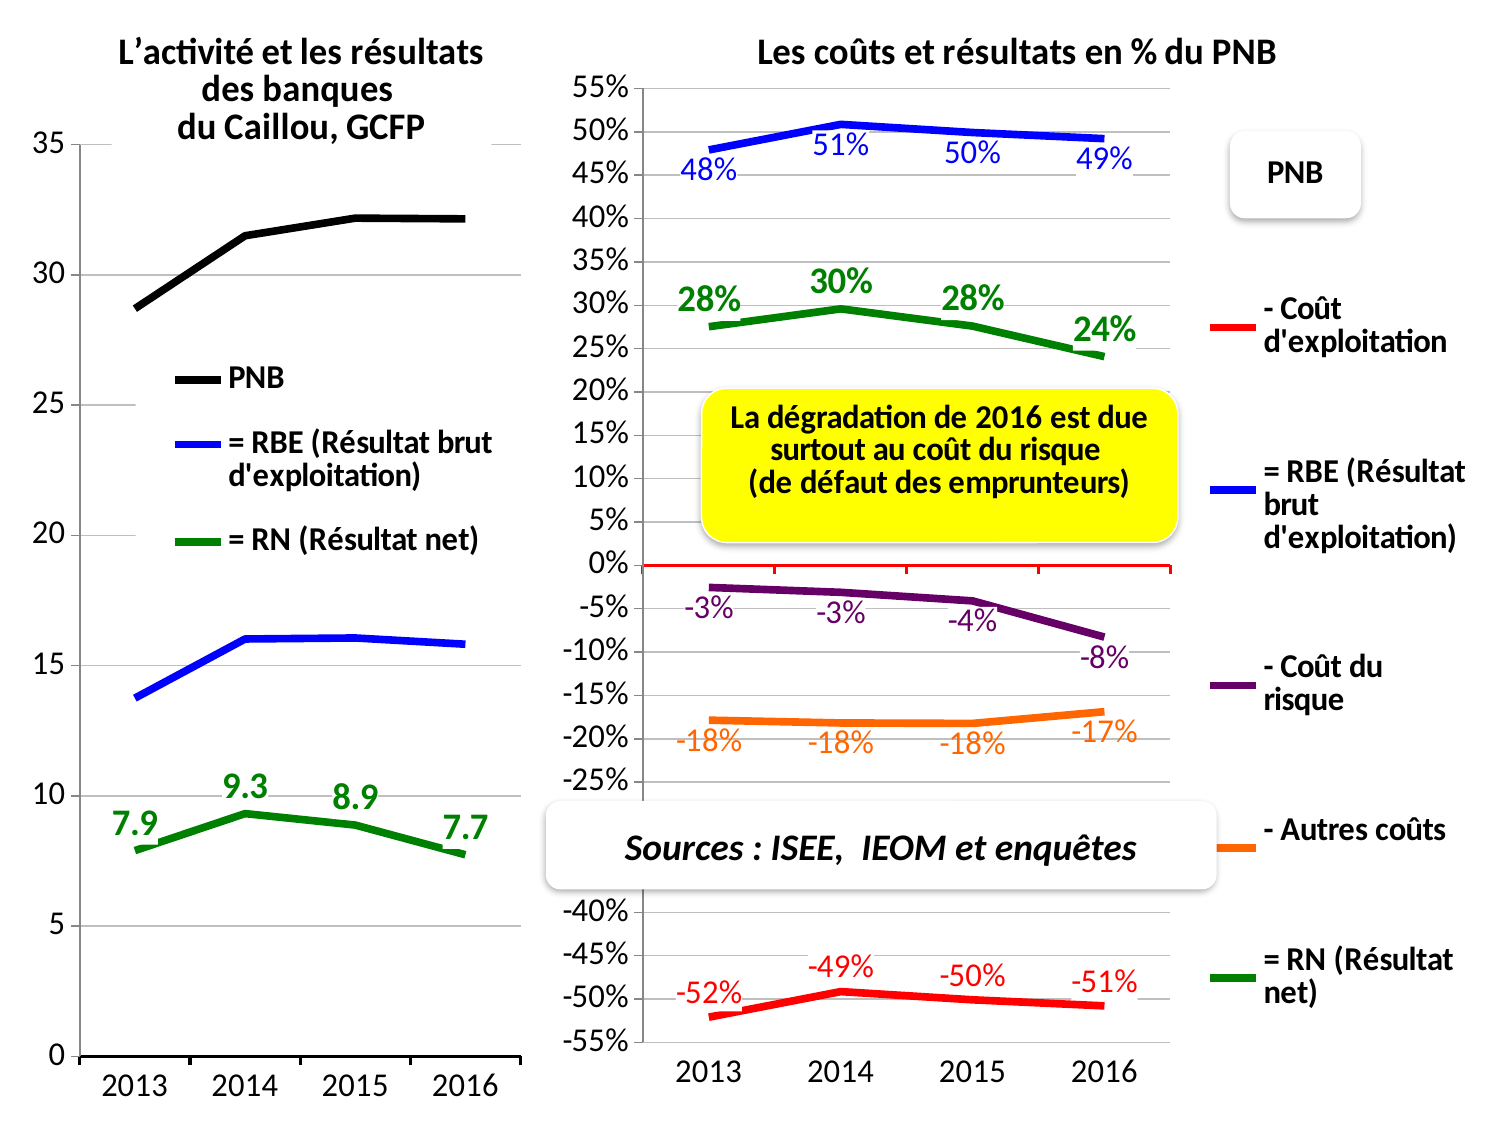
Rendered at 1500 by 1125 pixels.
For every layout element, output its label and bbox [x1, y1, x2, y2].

chart [31, 24, 1487, 1123]
